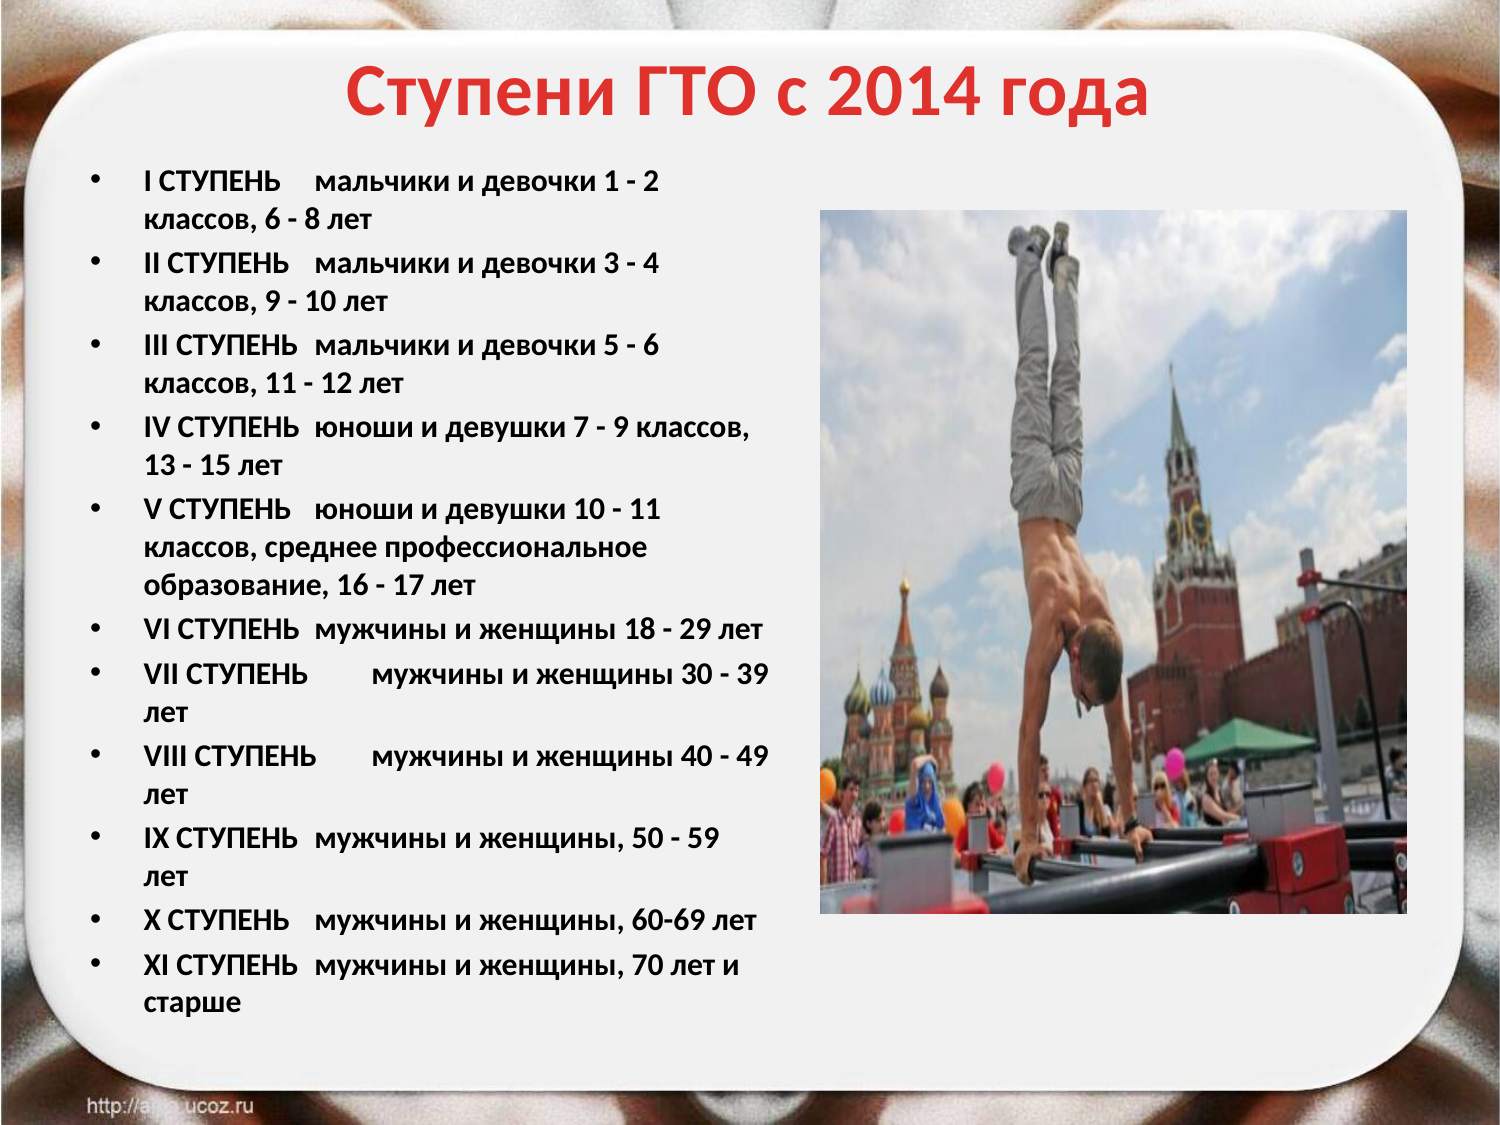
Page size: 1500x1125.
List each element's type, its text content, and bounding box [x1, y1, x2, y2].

picture [0, 0, 1500, 1125]
title Ступени ГТО с 2014 года [75, 45, 1425, 141]
list I СТУПЕНЬ мальчики и девочки 1 - 2 классов, 6 - 8 лет II СТУПЕНЬ мальчики и девочки 3 - 4 классов, 9 - 10 лет III СТУПЕНЬ мальчики и девочки 5 - 6 классов, 11 - 12 лет IV СТУПЕНЬ юноши и девушки 7 - 9 классов, 13 - 15 лет V СТУПЕНЬ юноши и девушки 10 - 11 классов, среднее профессиональное образование, 16 - 17 лет VI СТУПЕНЬ мужчины и женщины 18 - 29 лет VII СТУПЕНЬ мужчины и женщины 30 - 39 лет VIII СТУПЕНЬ мужчины и женщины 40 - 49 лет IX СТУПЕНЬ мужчины и женщины, 50 - 59 лет X СТУПЕНЬ мужчины и женщины, 60-69 лет XI СТУПЕНЬ мужчины и женщины, 70 лет и старше [75, 152, 786, 1043]
